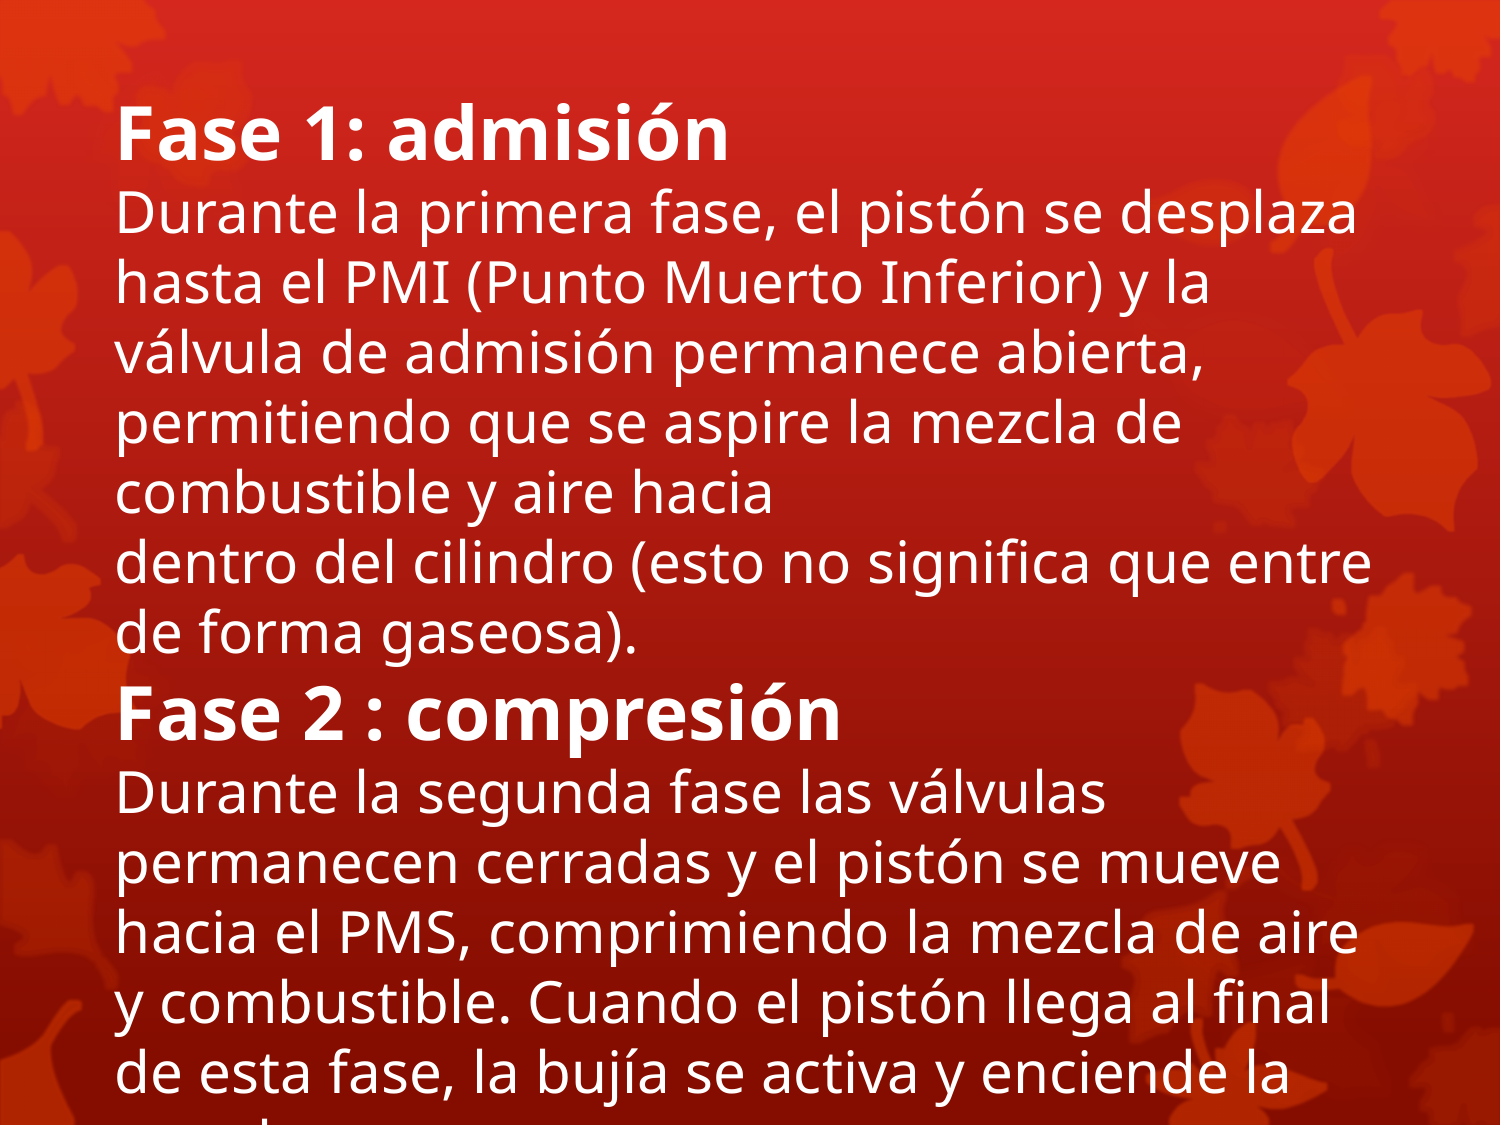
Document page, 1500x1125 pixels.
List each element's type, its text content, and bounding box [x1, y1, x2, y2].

text_box Fase 1: admisión Durante la primera fase, el pistón se desplaza hasta el PMI (Punto Muerto Inferior) y la válvula de admisión permanece abierta, permitiendo que se aspire la mezcla de combustible y aire hacia dentro del cilindro (esto no significa que entre de forma gaseosa). Fase 2 : compresión Durante la segunda fase las válvulas permanecen cerradas y el pistón se mueve hacia el PMS, comprimiendo la mezcla de aire y combustible. Cuando el pistón llega al final de esta fase, la bujía se activa y enciende la mezcla. [100, 78, 1412, 1125]
